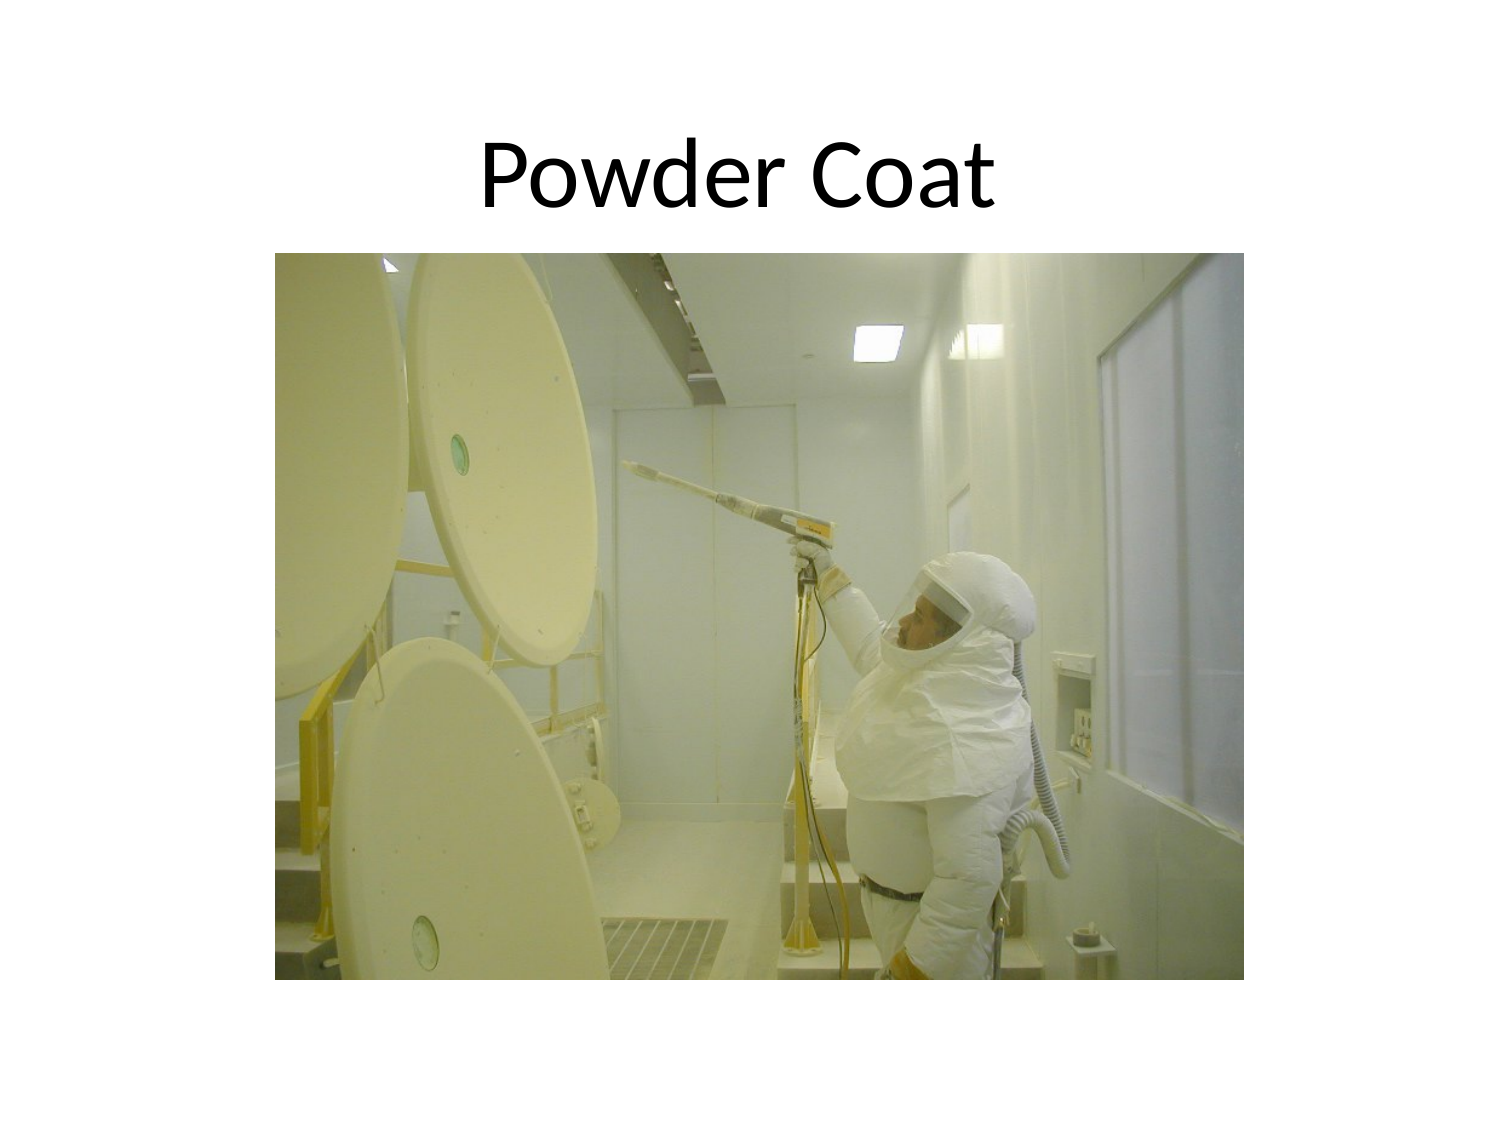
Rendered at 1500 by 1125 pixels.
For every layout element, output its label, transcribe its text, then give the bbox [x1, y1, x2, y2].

picture [274, 252, 1245, 980]
text_box Powder Coat [337, 100, 1138, 251]
